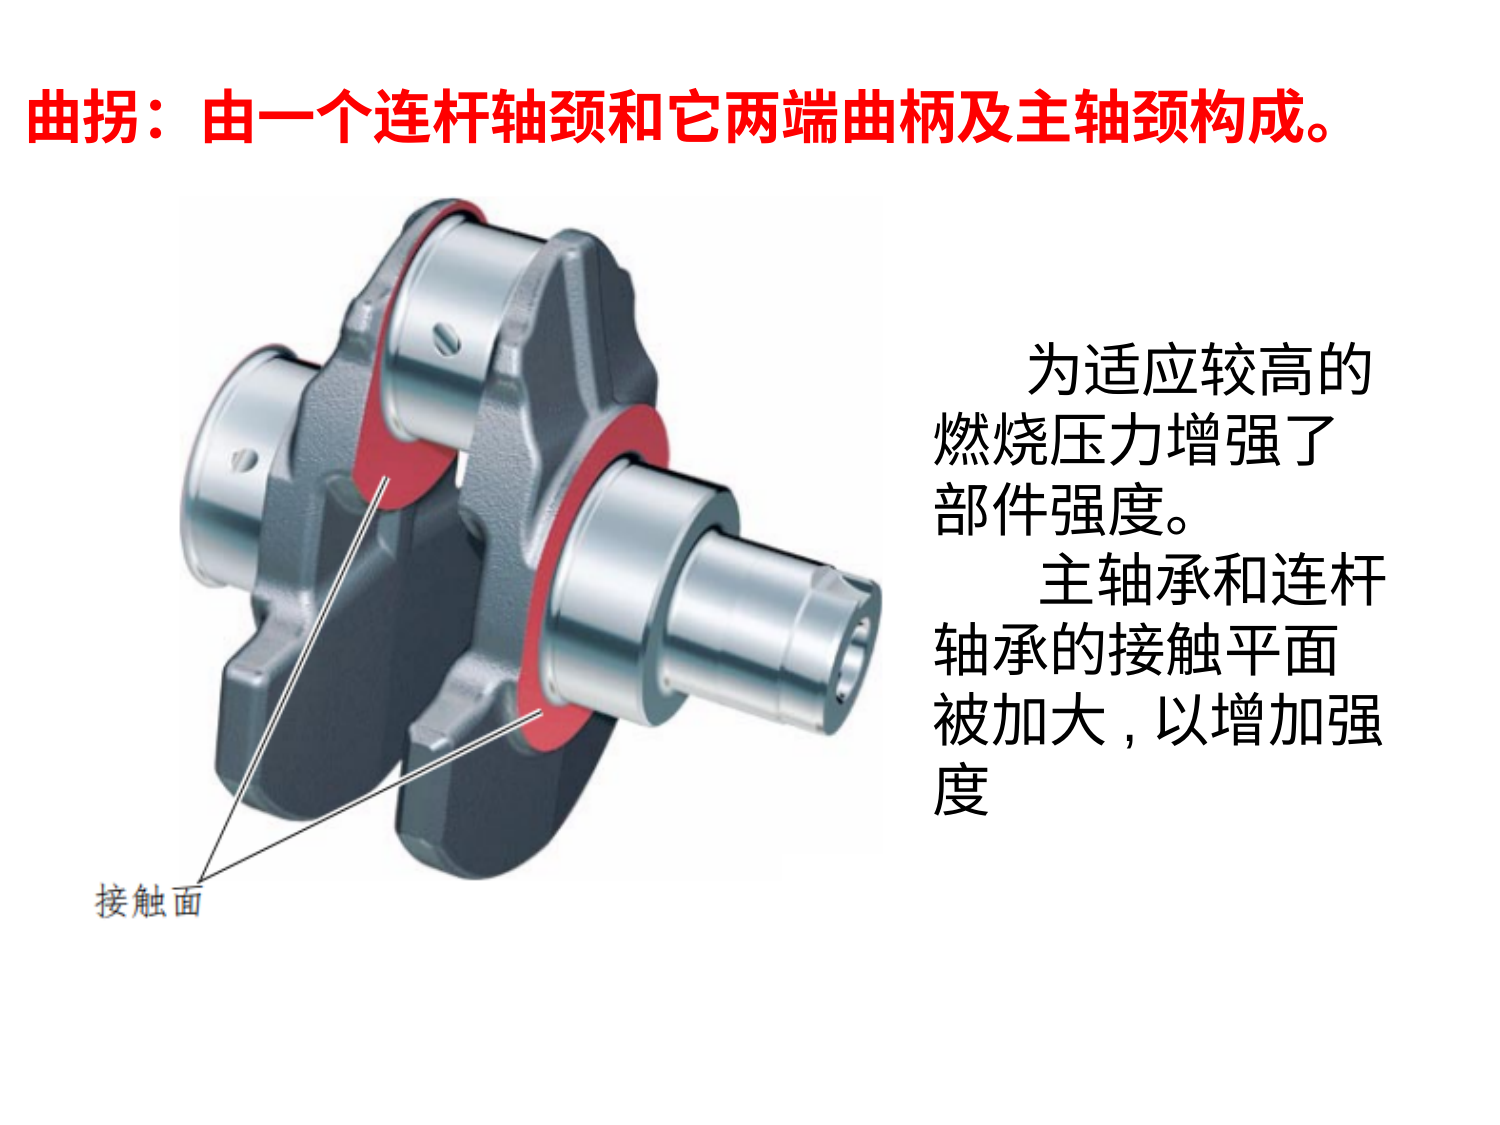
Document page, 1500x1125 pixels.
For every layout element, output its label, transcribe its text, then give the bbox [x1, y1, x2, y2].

text_box 为适应较高的燃烧压力增强了部件强度。 主轴承和连杆轴承的接触平面被加大,以增加强度 [918, 325, 1406, 831]
text_box 曲拐：由一个连杆轴颈和它两端曲柄及主轴颈构成。 [9, 72, 1406, 158]
picture [66, 195, 892, 930]
